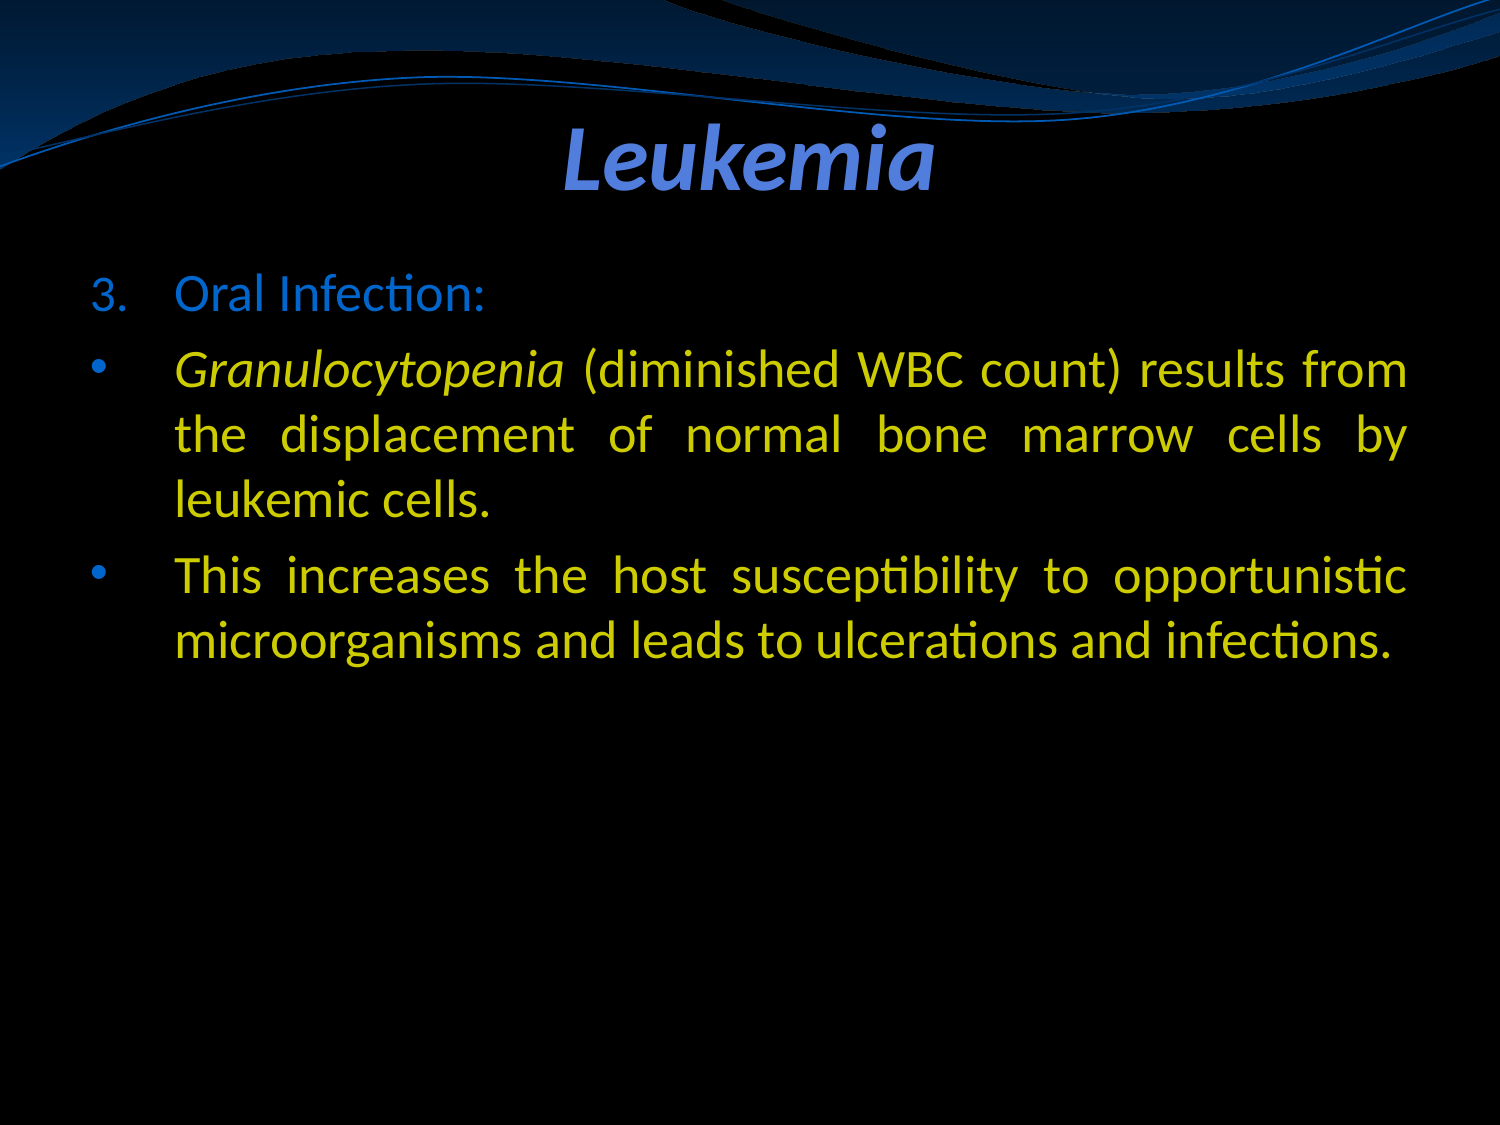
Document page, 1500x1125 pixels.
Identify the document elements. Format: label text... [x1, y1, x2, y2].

title Leukemia [75, 87, 1425, 210]
list Oral Infection: Granulocytopenia (diminished WBC count) results from the displacement of normal bone marrow cells by leukemic cells. This increases the host susceptibility to opportunistic microorganisms and leads to ulcerations and infections. [75, 249, 1425, 1038]
